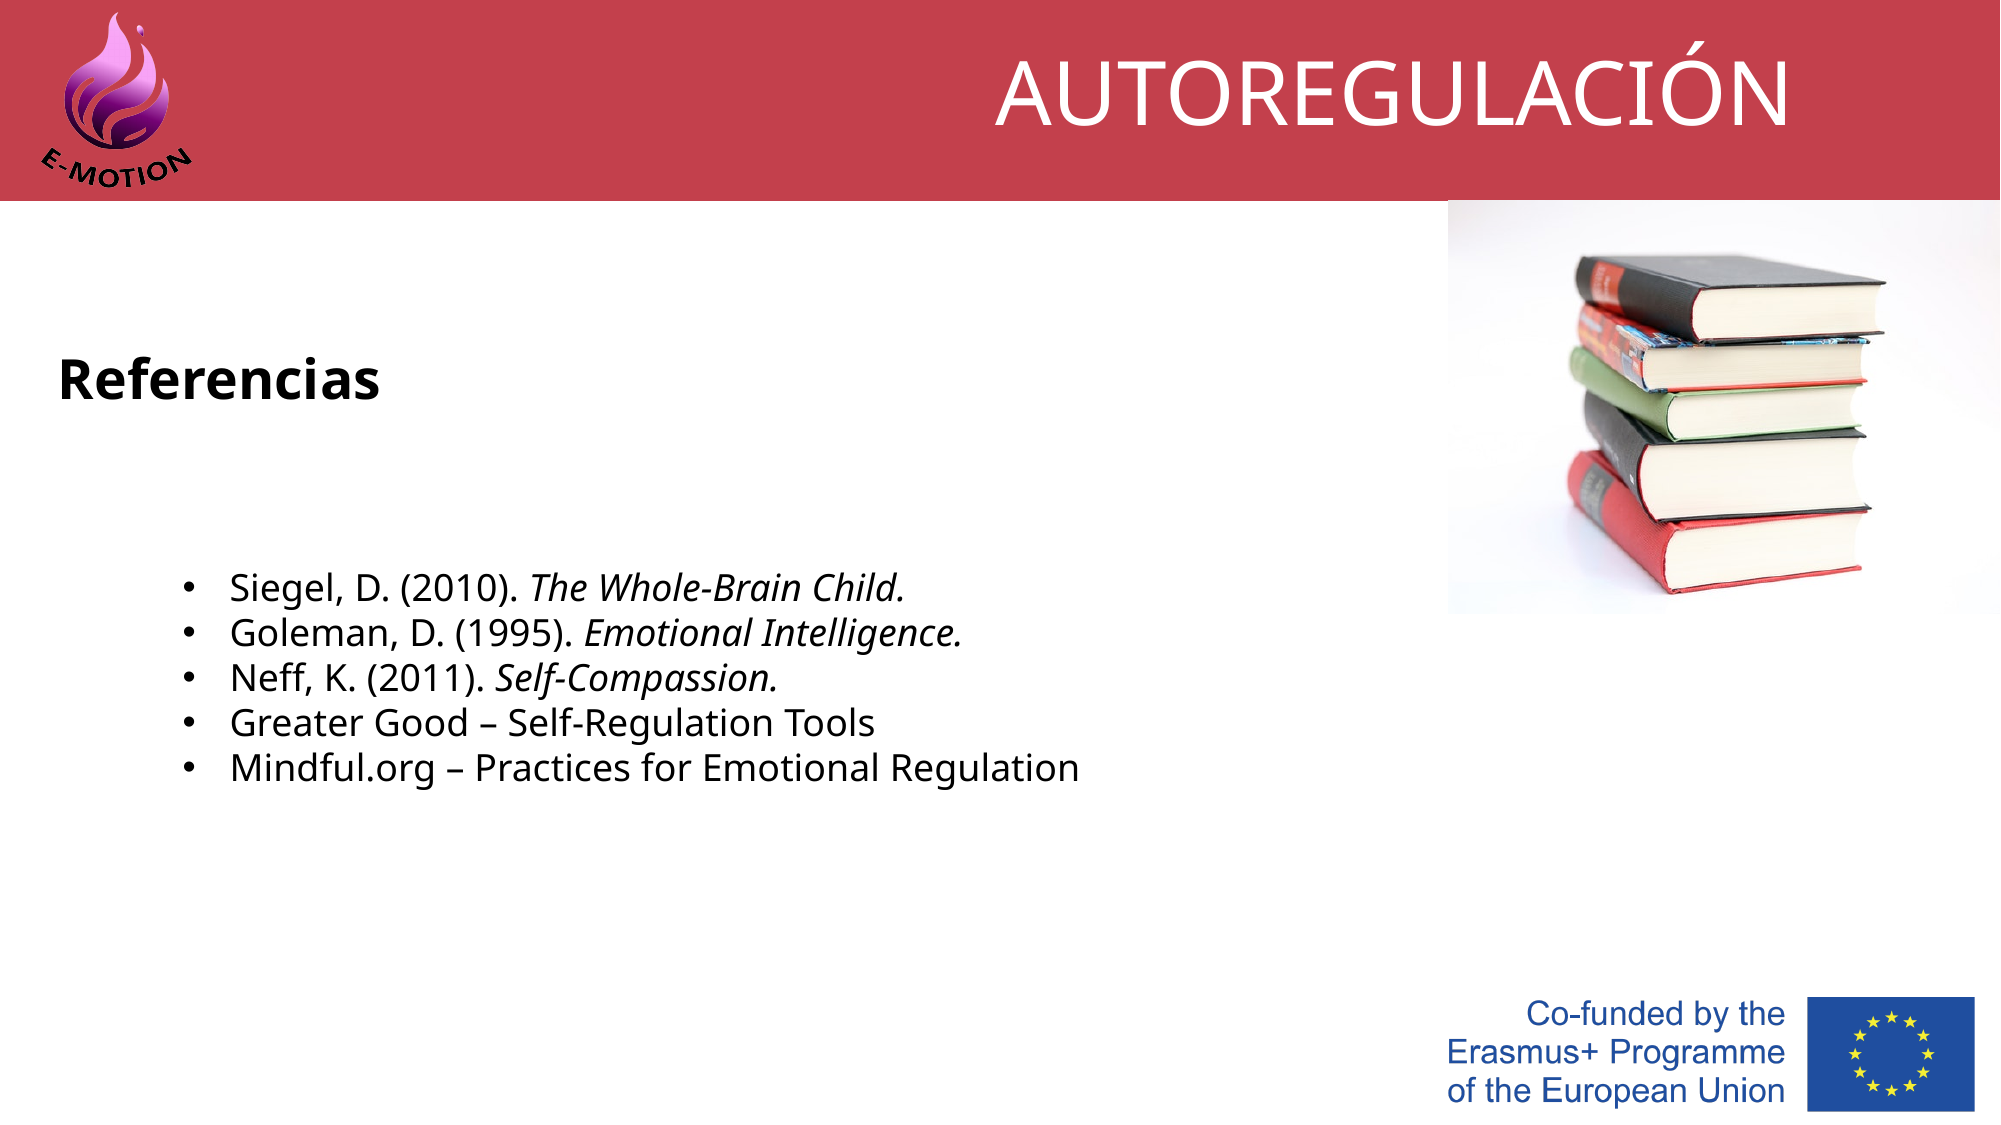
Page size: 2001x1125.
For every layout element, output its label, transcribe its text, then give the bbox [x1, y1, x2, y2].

text_box AUTOREGULACIÓN [551, 28, 1810, 304]
picture [1448, 200, 2000, 614]
list Referencias [42, 286, 1448, 421]
picture [0, 0, 253, 247]
text_box Siegel, D. (2010). The Whole-Brain Child. Goleman, D. (1995). Emotional Intelligence. Neff, K. (2011). Self-Compassion. Greater Good – Self-Regulation Tools Mindful.org – Practices for Emotional Regulation [167, 556, 1481, 797]
